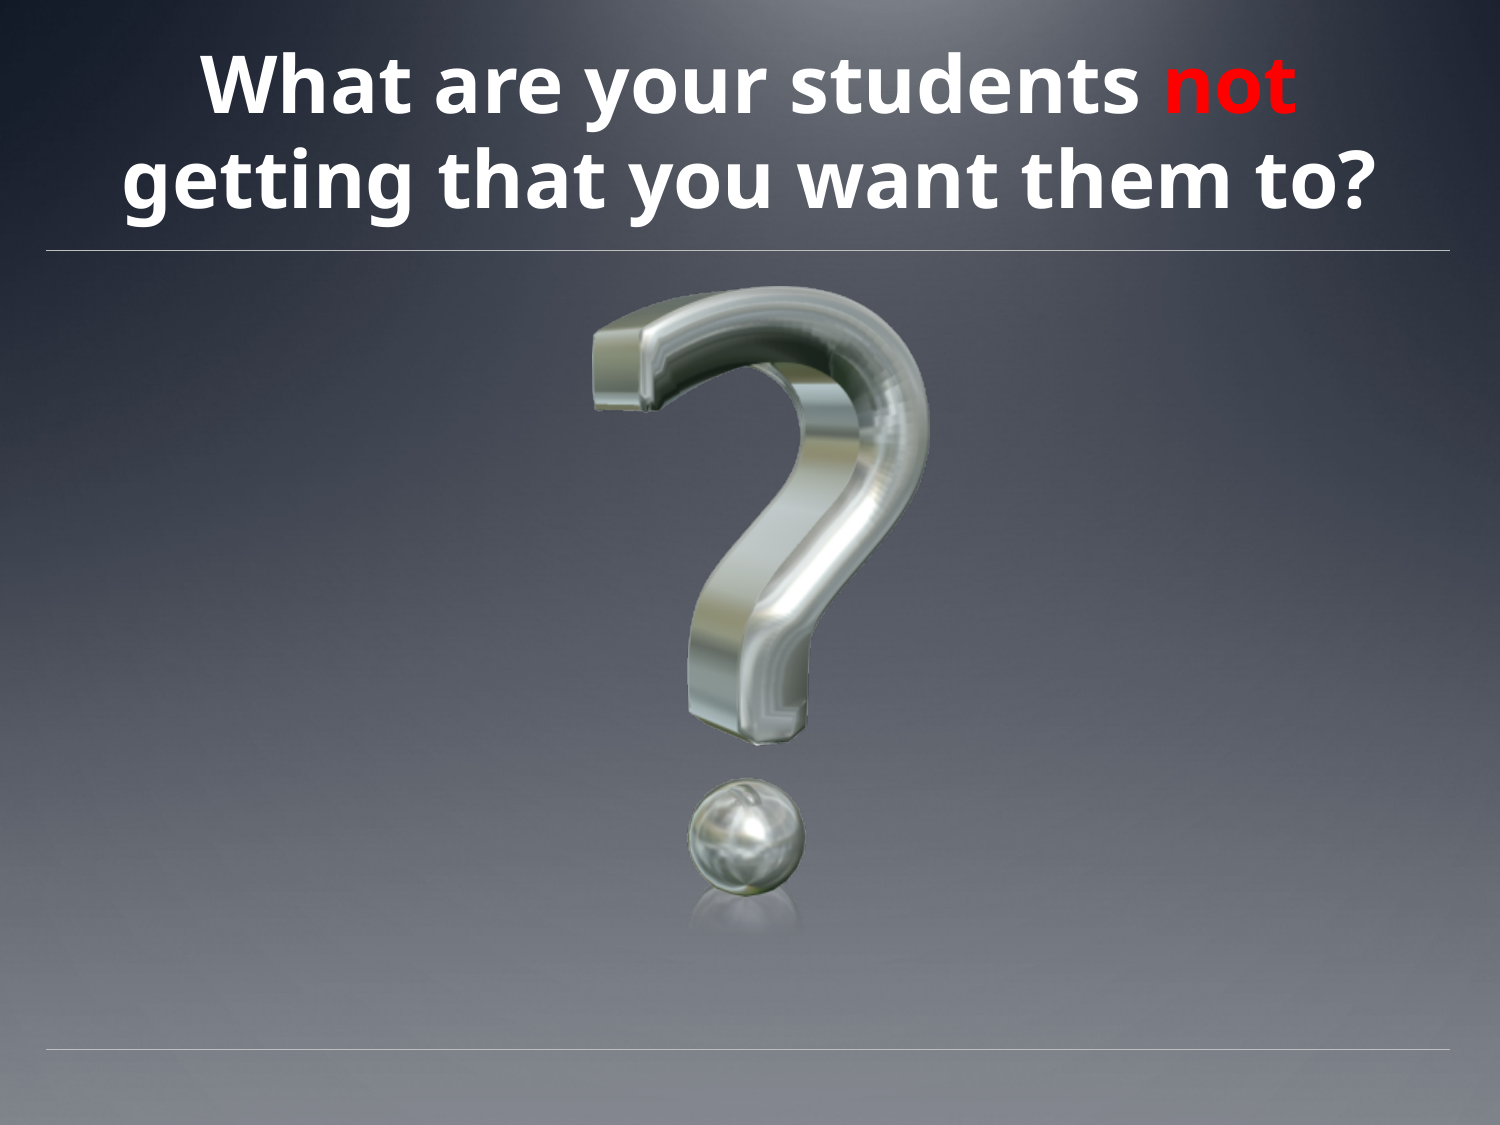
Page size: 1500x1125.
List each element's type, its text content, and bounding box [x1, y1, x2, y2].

picture [590, 284, 932, 940]
title What are your students not getting that you want them to? [105, 17, 1394, 233]
